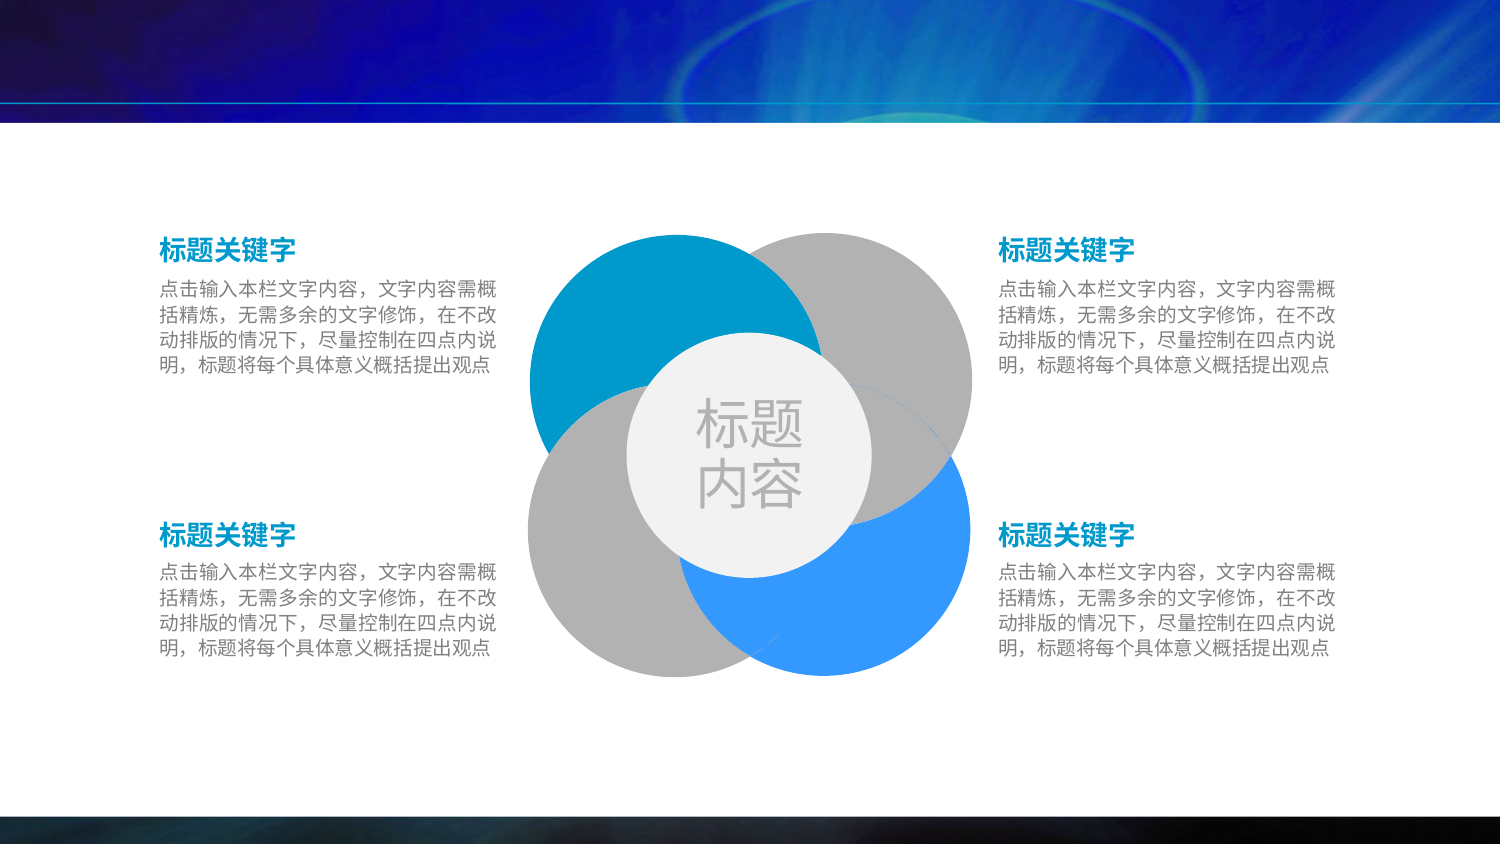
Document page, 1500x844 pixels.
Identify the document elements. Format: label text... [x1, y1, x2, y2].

text_box 标题关键字 [159, 517, 388, 551]
text_box 点击输入本栏文字内容，文字内容需概括精炼，无需多余的文字修饰，在不改动排版的情况下，尽量控制在四点内说明，标题将每个具体意义概括提出观点 [159, 275, 497, 377]
text_box 标题关键字 [998, 517, 1226, 551]
text_box 标题关键字 [998, 232, 1226, 266]
text_box 点击输入本栏文字内容，文字内容需概括精炼，无需多余的文字修饰，在不改动排版的情况下，尽量控制在四点内说明，标题将每个具体意义概括提出观点 [998, 275, 1336, 377]
text_box 点击输入本栏文字内容，文字内容需概括精炼，无需多余的文字修饰，在不改动排版的情况下，尽量控制在四点内说明，标题将每个具体意义概括提出观点 [998, 558, 1336, 660]
picture [0, 817, 1500, 844]
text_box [527, 232, 973, 678]
picture [0, 105, 1500, 122]
text_box 标题关键字 [159, 232, 388, 266]
text_box 点击输入本栏文字内容，文字内容需概括精炼，无需多余的文字修饰，在不改动排版的情况下，尽量控制在四点内说明，标题将每个具体意义概括提出观点 [159, 558, 497, 660]
picture [0, 0, 1500, 102]
